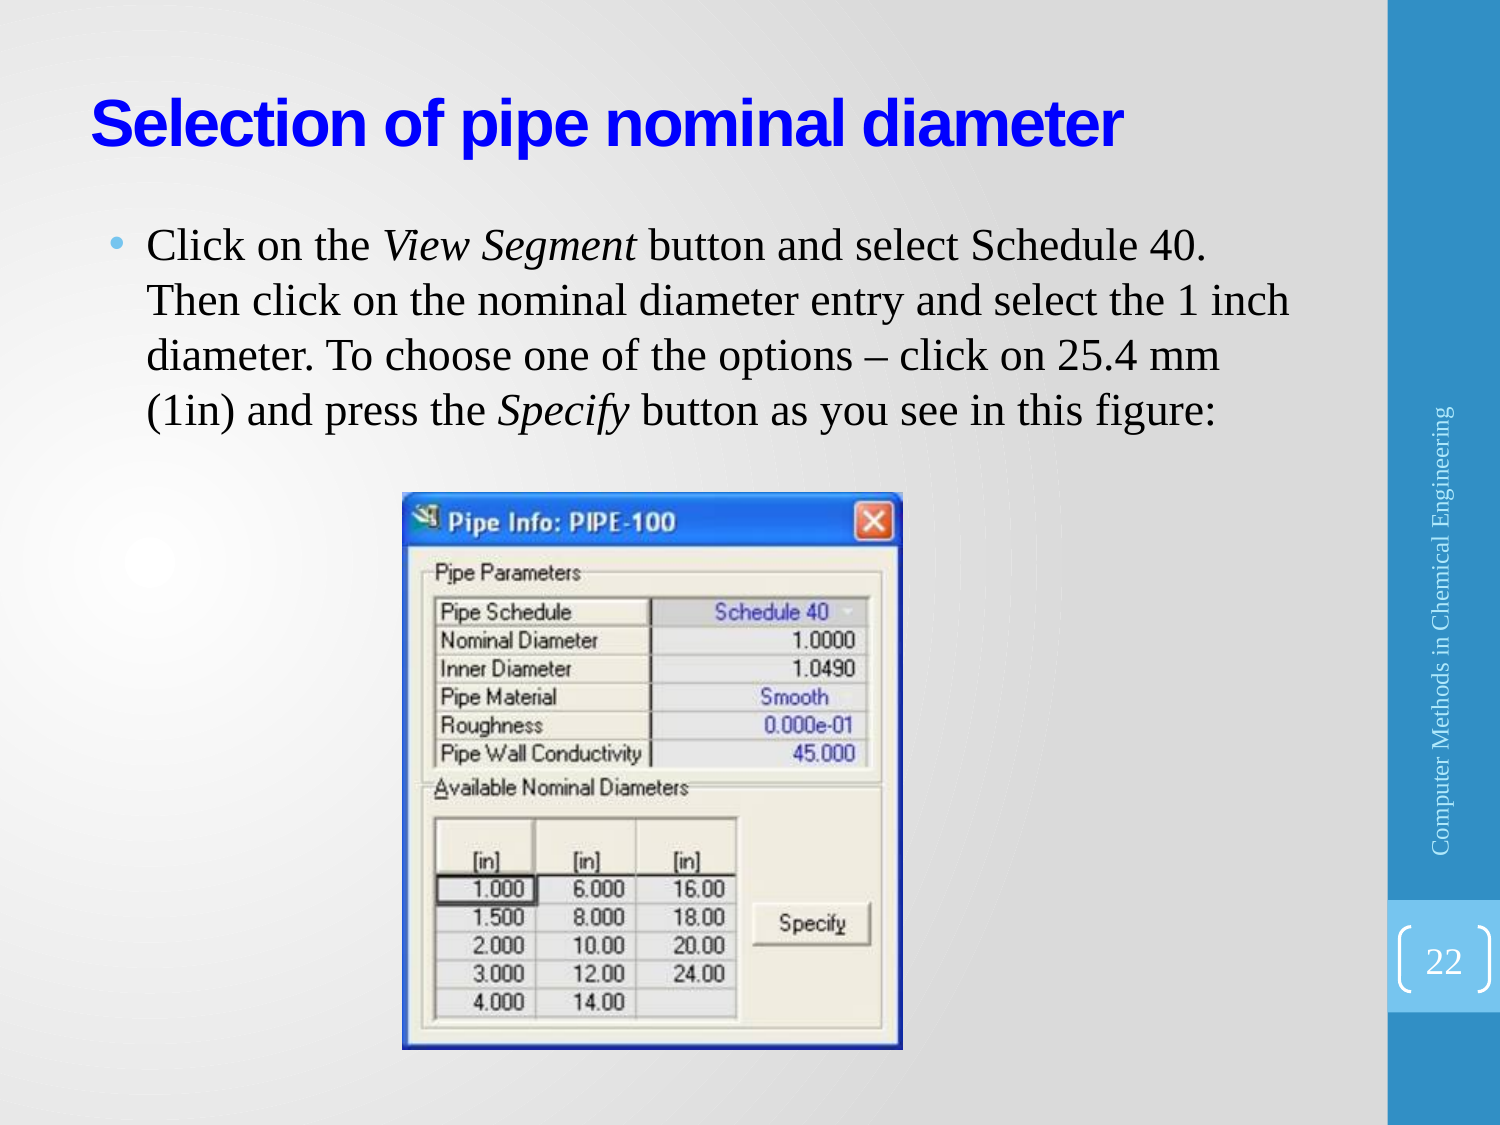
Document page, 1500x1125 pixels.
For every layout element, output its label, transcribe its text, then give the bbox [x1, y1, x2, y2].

footer Computer Methods in Chemical Engineering [1408, 391, 1469, 889]
picture [401, 491, 904, 1051]
title Selection of pipe nominal diameter [75, 45, 1325, 143]
slide_number 22 [1397, 925, 1492, 994]
list Click on the View Segment button and select Schedule 40. Then click on the nominal diameter entry and select the 1 inch diameter. To choose one of the options – click on 25.4 mm (1in) and press the Specify button as you see in this figure: [75, 143, 1325, 1050]
